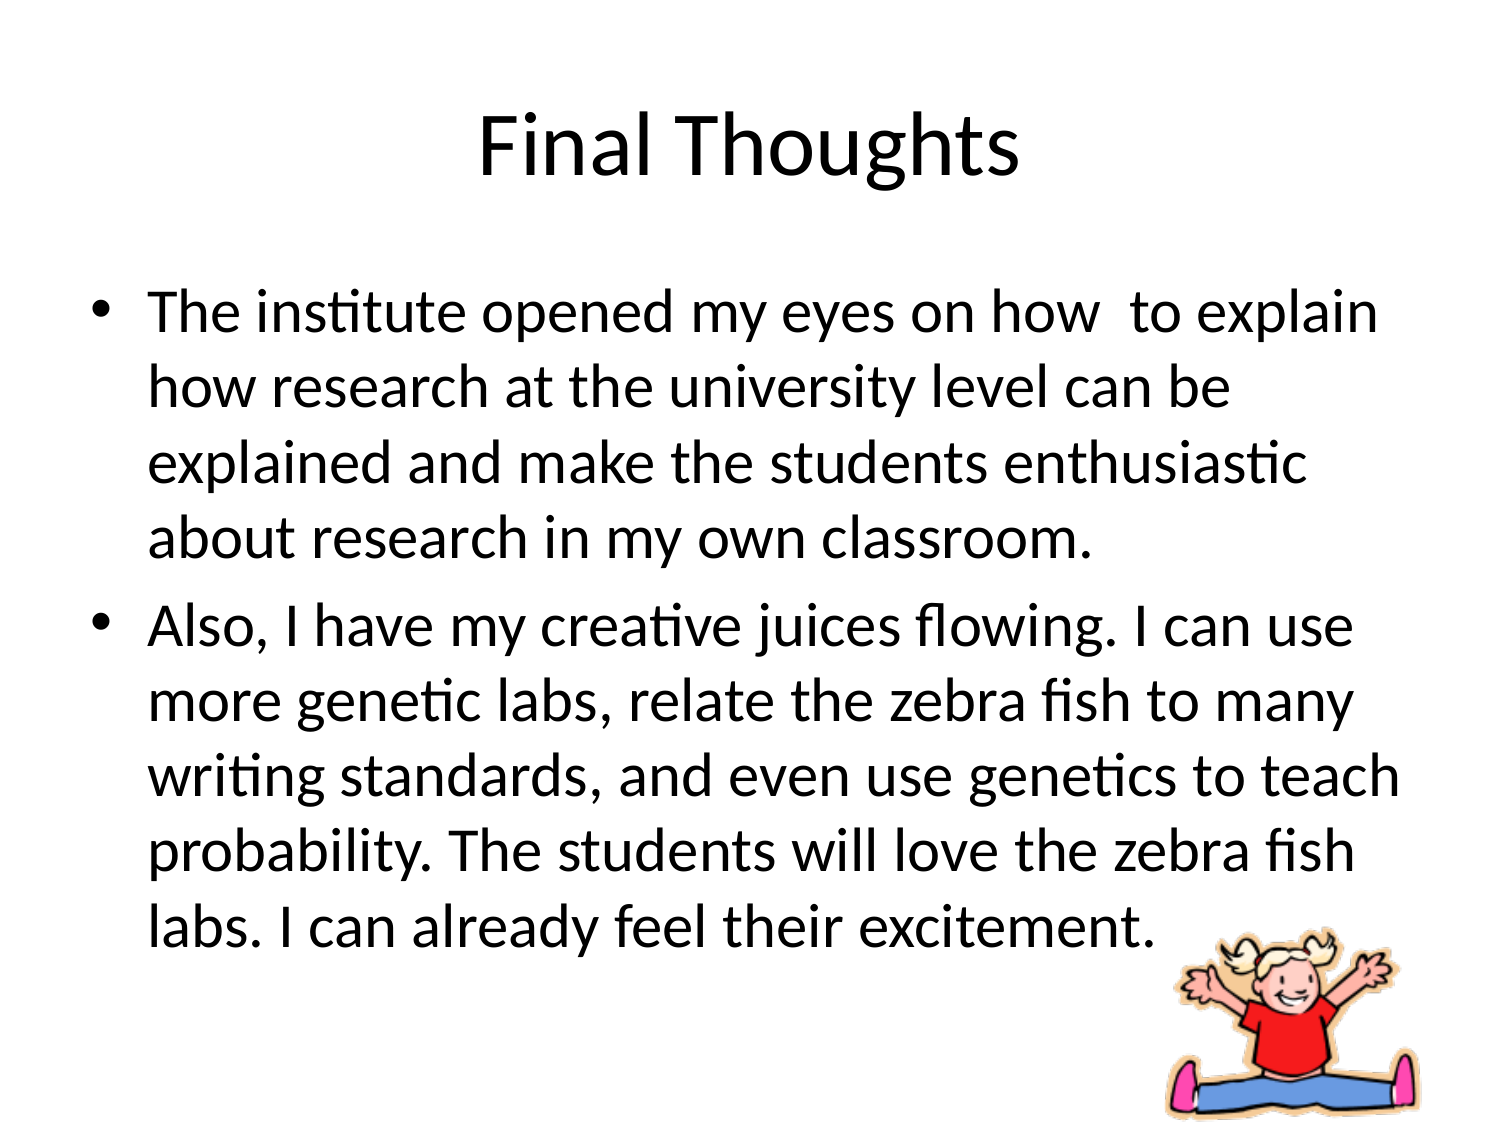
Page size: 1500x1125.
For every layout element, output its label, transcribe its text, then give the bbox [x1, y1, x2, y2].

list The institute opened my eyes on how to explain how research at the university level can be explained and make the students enthusiastic about research in my own classroom. Also, I have my creative juices flowing. I can use more genetic labs, relate the zebra fish to many writing standards, and even use genetics to teach probability. The students will love the zebra fish labs. I can already feel their excitement. [75, 262, 1425, 1005]
title Final Thoughts [75, 45, 1425, 233]
picture [1164, 924, 1426, 1125]
